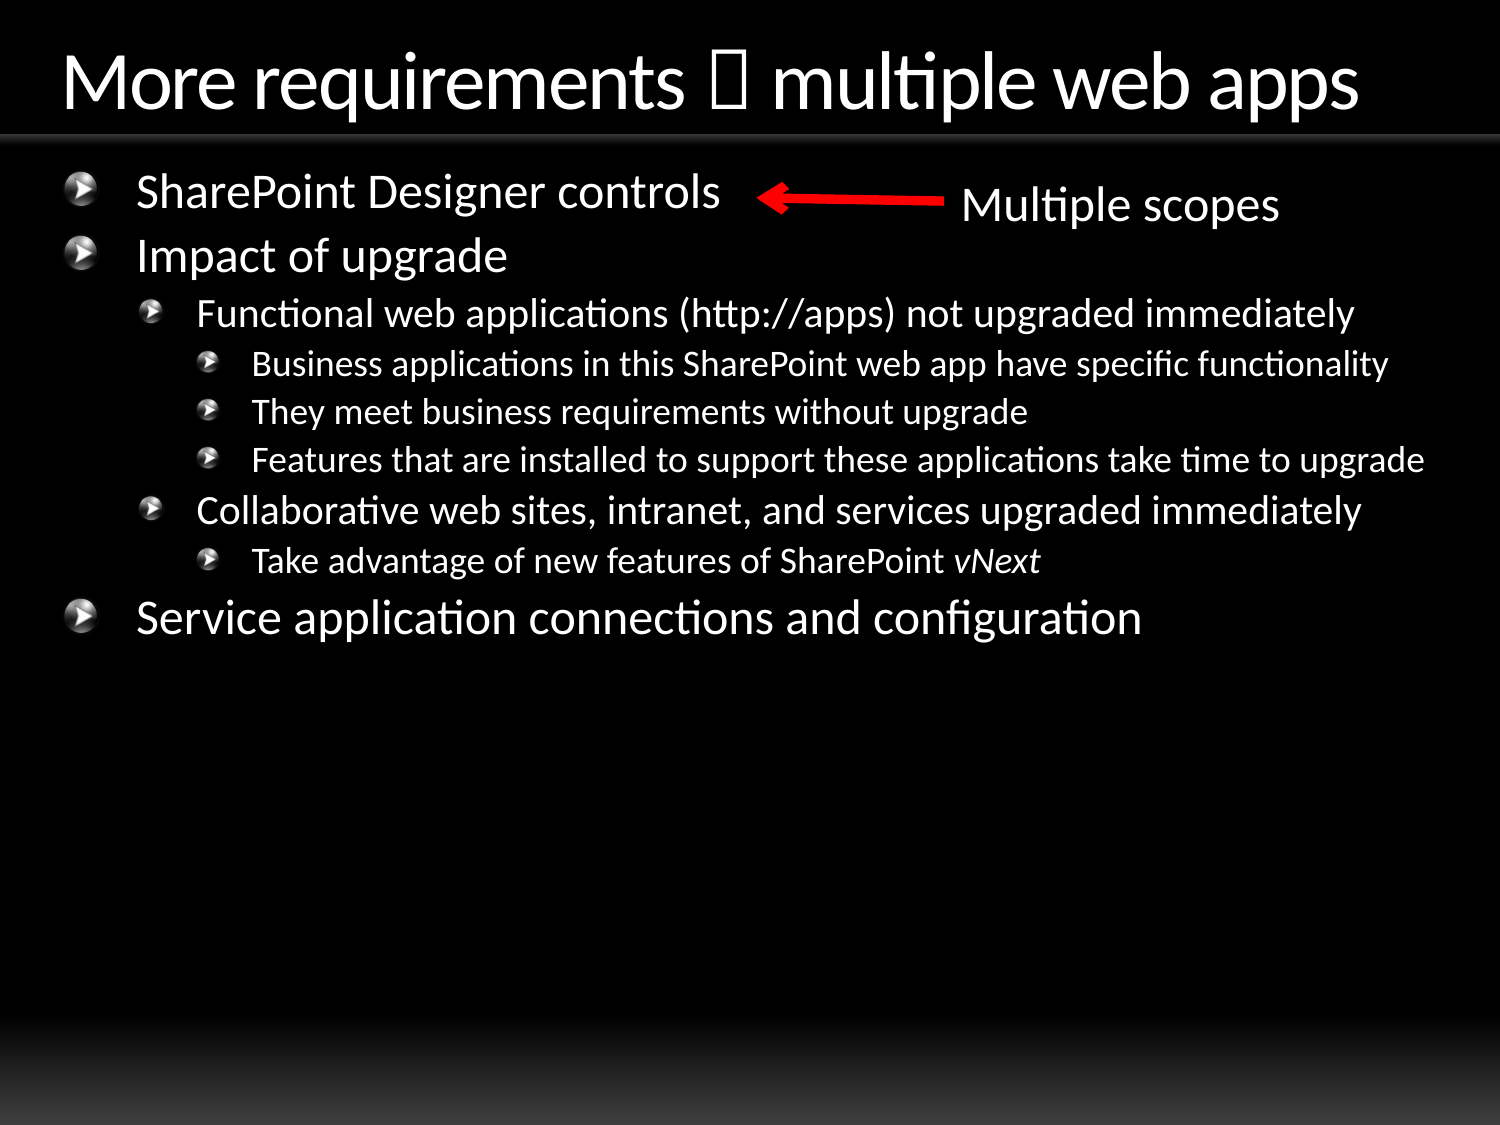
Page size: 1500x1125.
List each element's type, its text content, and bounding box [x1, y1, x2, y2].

picture [136, 493, 166, 523]
picture [194, 396, 222, 423]
picture [60, 231, 102, 274]
picture [60, 167, 102, 210]
picture [136, 296, 166, 326]
text_box Multiple scopes [756, 175, 1302, 227]
picture [194, 444, 222, 471]
list SharePoint Designer controls Impact of upgrade Functional web applications (http://apps) not upgraded immediately Business applications in this SharePoint web app have specific functionality They meet business requirements without upgrade Features that are installed to support these applications take time to upgrade Collaborative web sites, intranet, and services upgraded immediately Take advantage of new features of SharePoint vNext Service application connections and configuration [60, 164, 1440, 997]
picture [60, 594, 102, 637]
title More requirements  multiple web apps [60, 37, 1440, 129]
picture [194, 348, 222, 375]
picture [194, 545, 222, 573]
